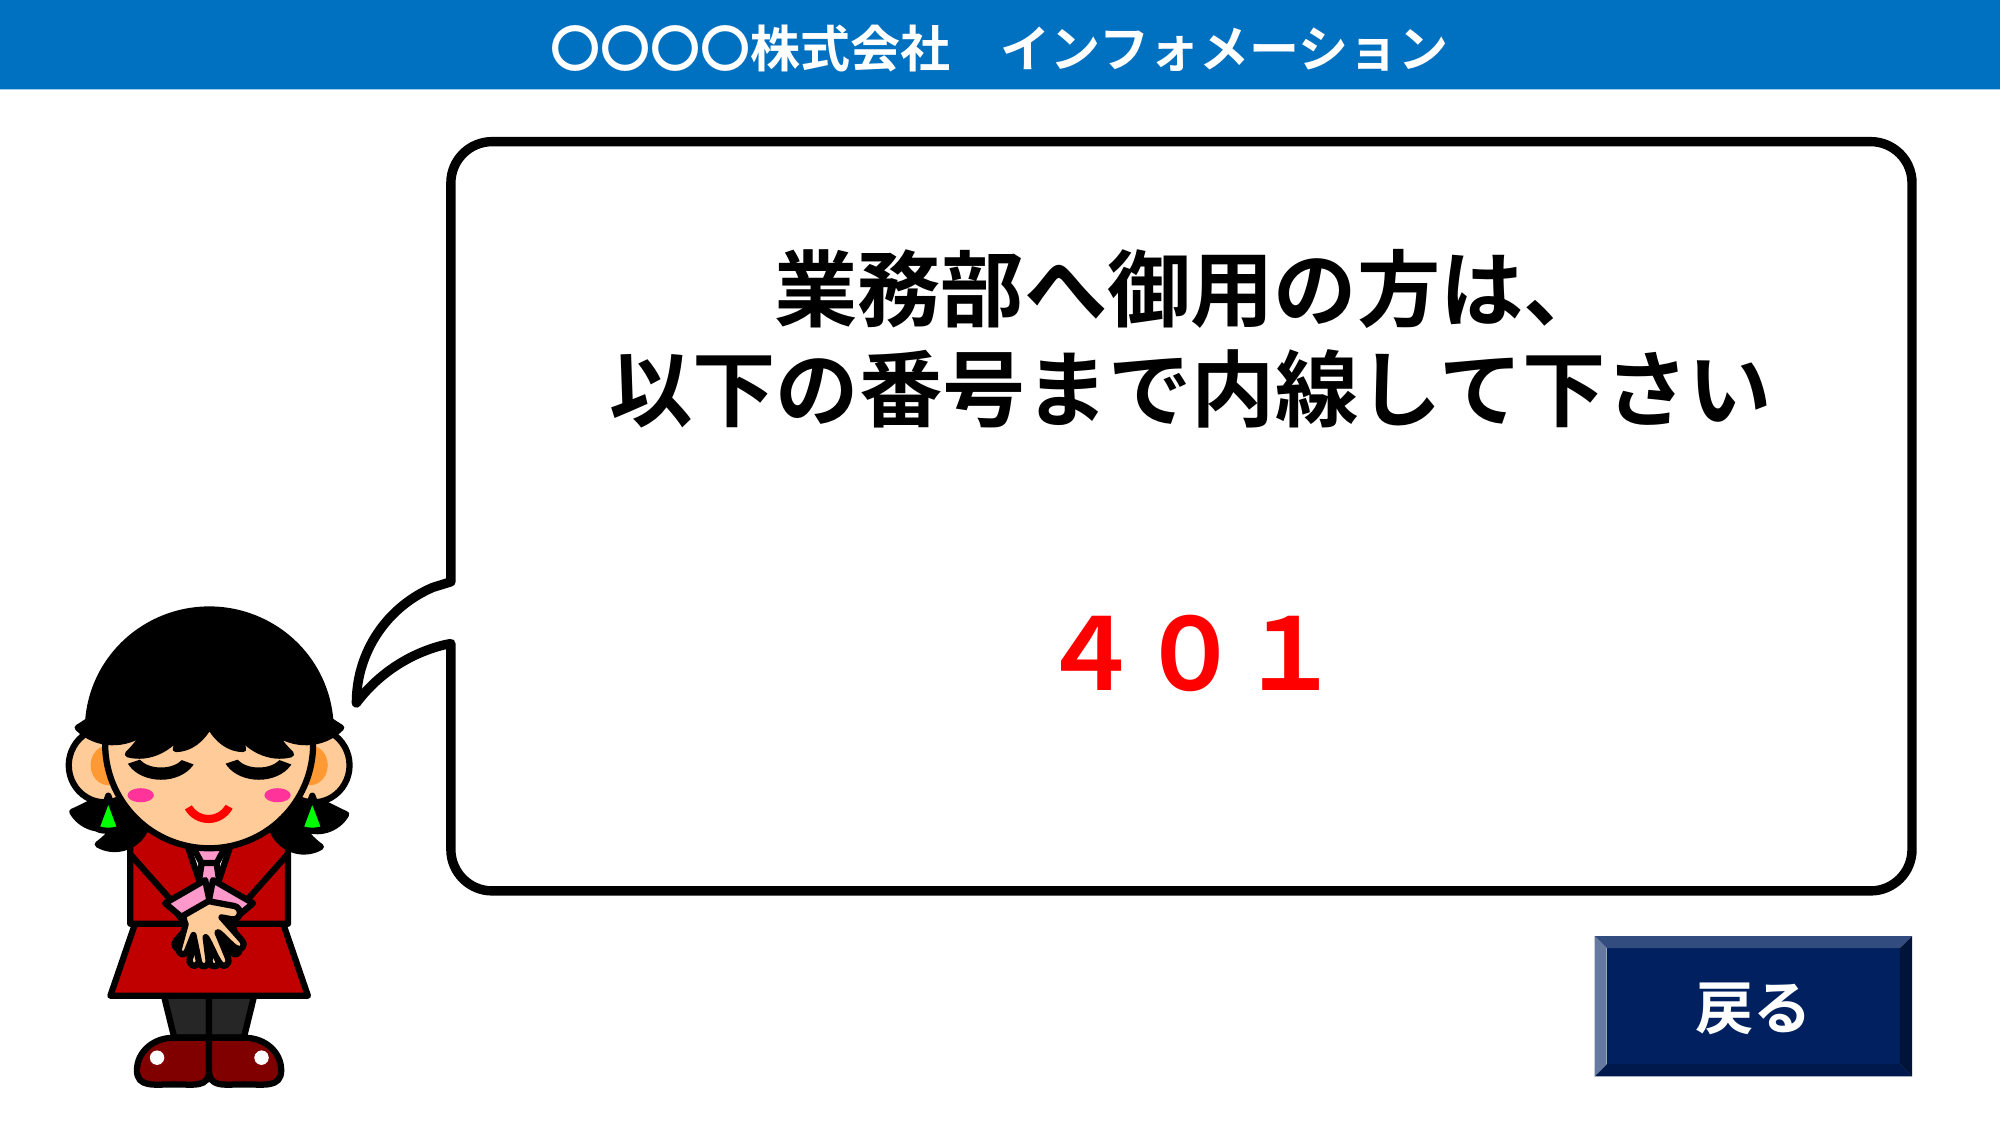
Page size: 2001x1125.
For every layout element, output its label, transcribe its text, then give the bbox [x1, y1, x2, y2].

text_box 戻る [1594, 936, 1913, 1077]
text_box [68, 609, 350, 1085]
text_box [356, 141, 1913, 891]
text_box 〇〇〇〇株式会社 インフォメーション [0, 0, 2000, 90]
text_box ４０１ [1025, 583, 1356, 718]
text_box 業務部へ御用の方は、 以下の番号まで内線して下さい [594, 229, 1788, 445]
